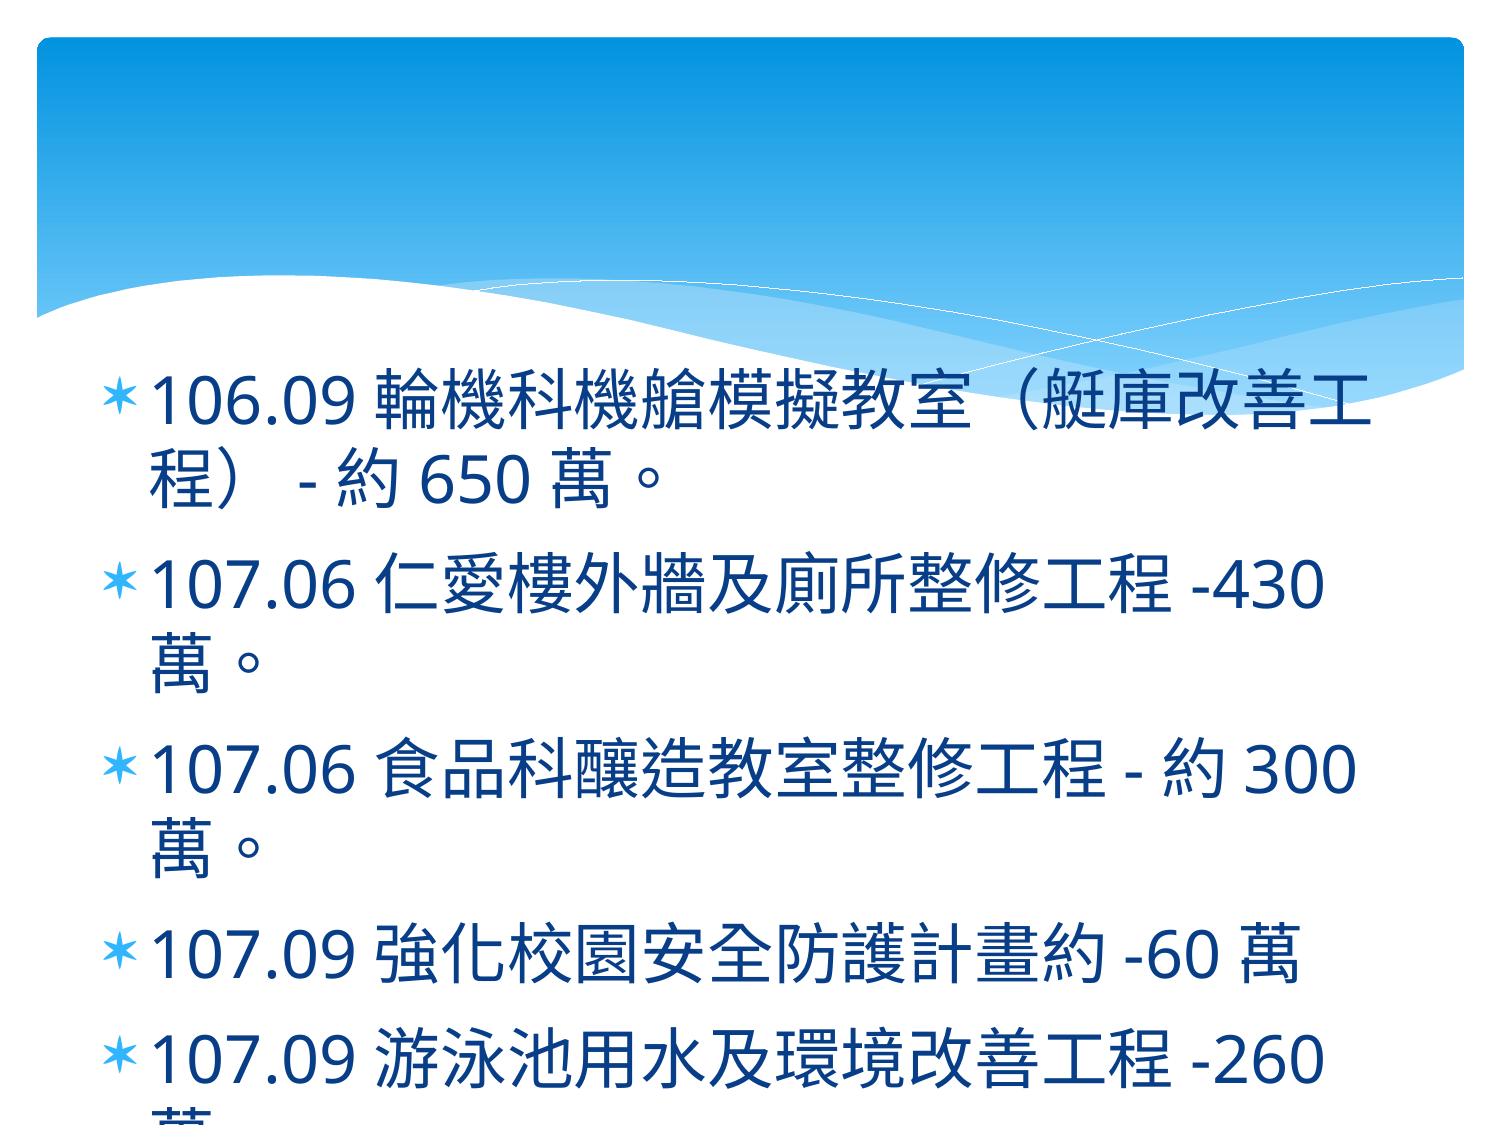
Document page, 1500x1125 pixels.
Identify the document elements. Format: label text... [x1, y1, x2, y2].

list 106.09輪機科機艙模擬教室（艇庫改善工程）-約650萬。 107.06仁愛樓外牆及廁所整修工程-430萬。 107.06食品科釀造教室整修工程-約300萬。 107.09強化校園安全防護計畫約-60萬 107.09游泳池用水及環境改善工程-260萬。 [88, 349, 1424, 1012]
